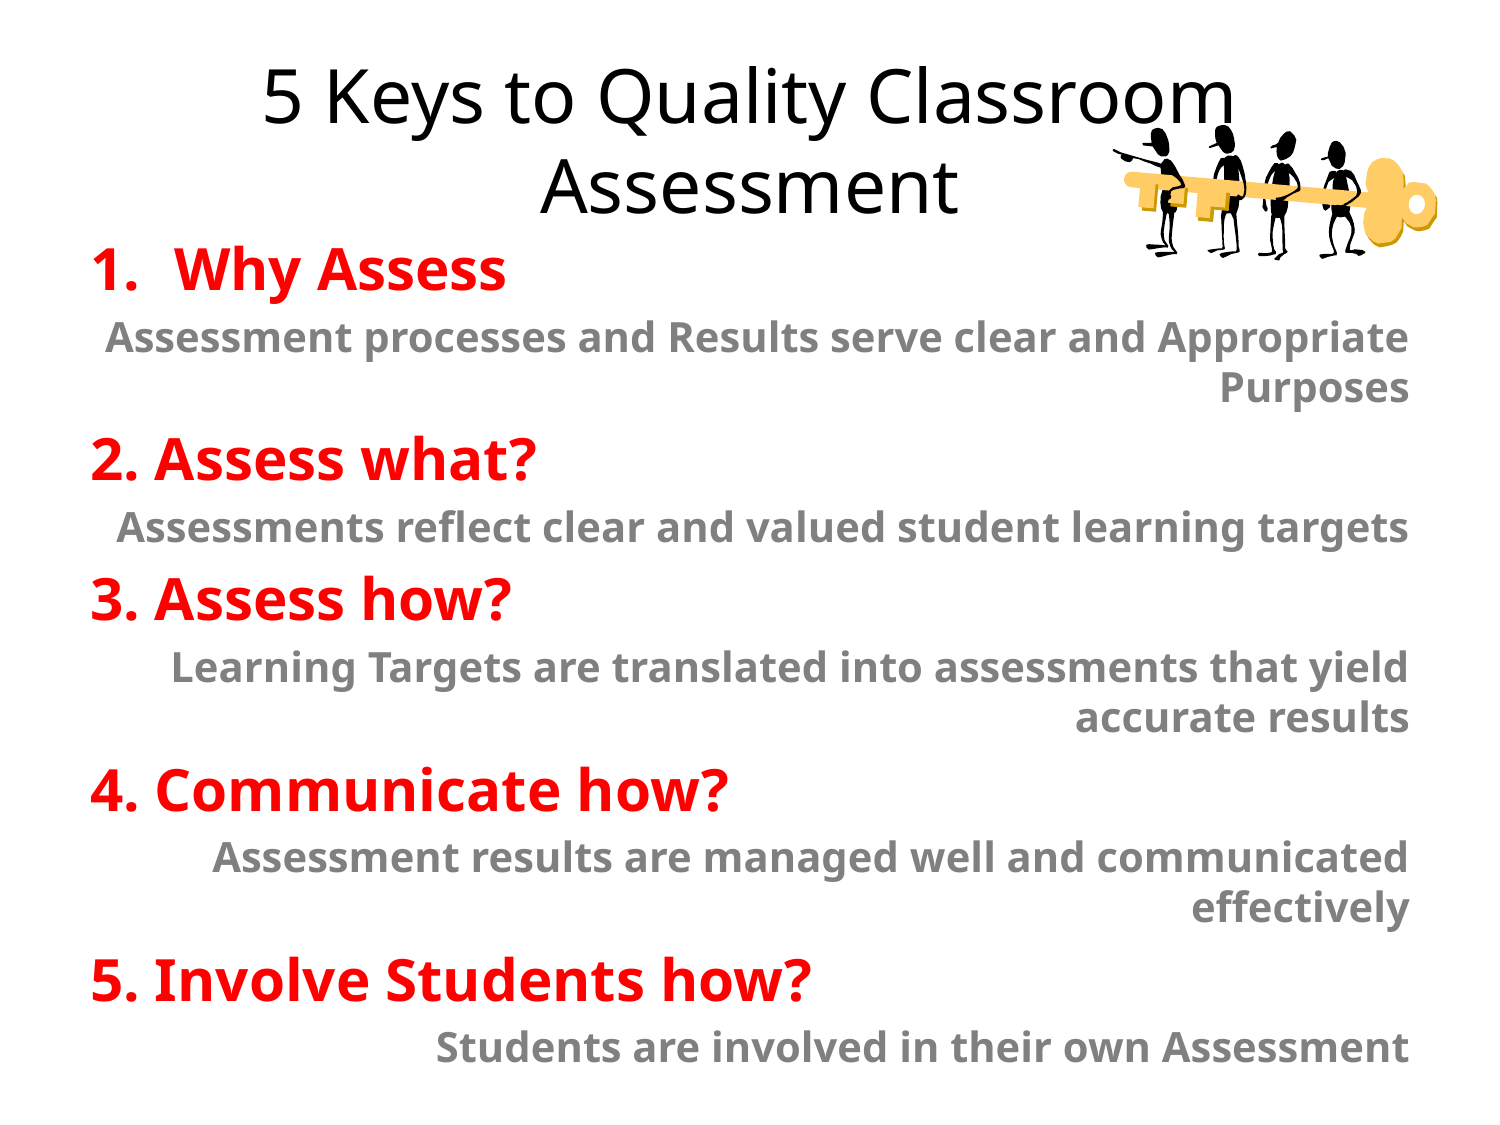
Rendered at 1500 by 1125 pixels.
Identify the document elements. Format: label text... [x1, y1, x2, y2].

picture [1112, 124, 1438, 261]
title 5 Keys to Quality Classroom Assessment [74, 44, 1426, 224]
list Why Assess Assessment processes and Results serve clear and Appropriate Purposes 2. Assess what? Assessments reflect clear and valued student learning targets 3. Assess how? Learning Targets are translated into assessments that yield accurate results 4. Communicate how? Assessment results are managed well and communicated effectively 5. Involve Students how? Students are involved in their own Assessment [74, 224, 1426, 968]
